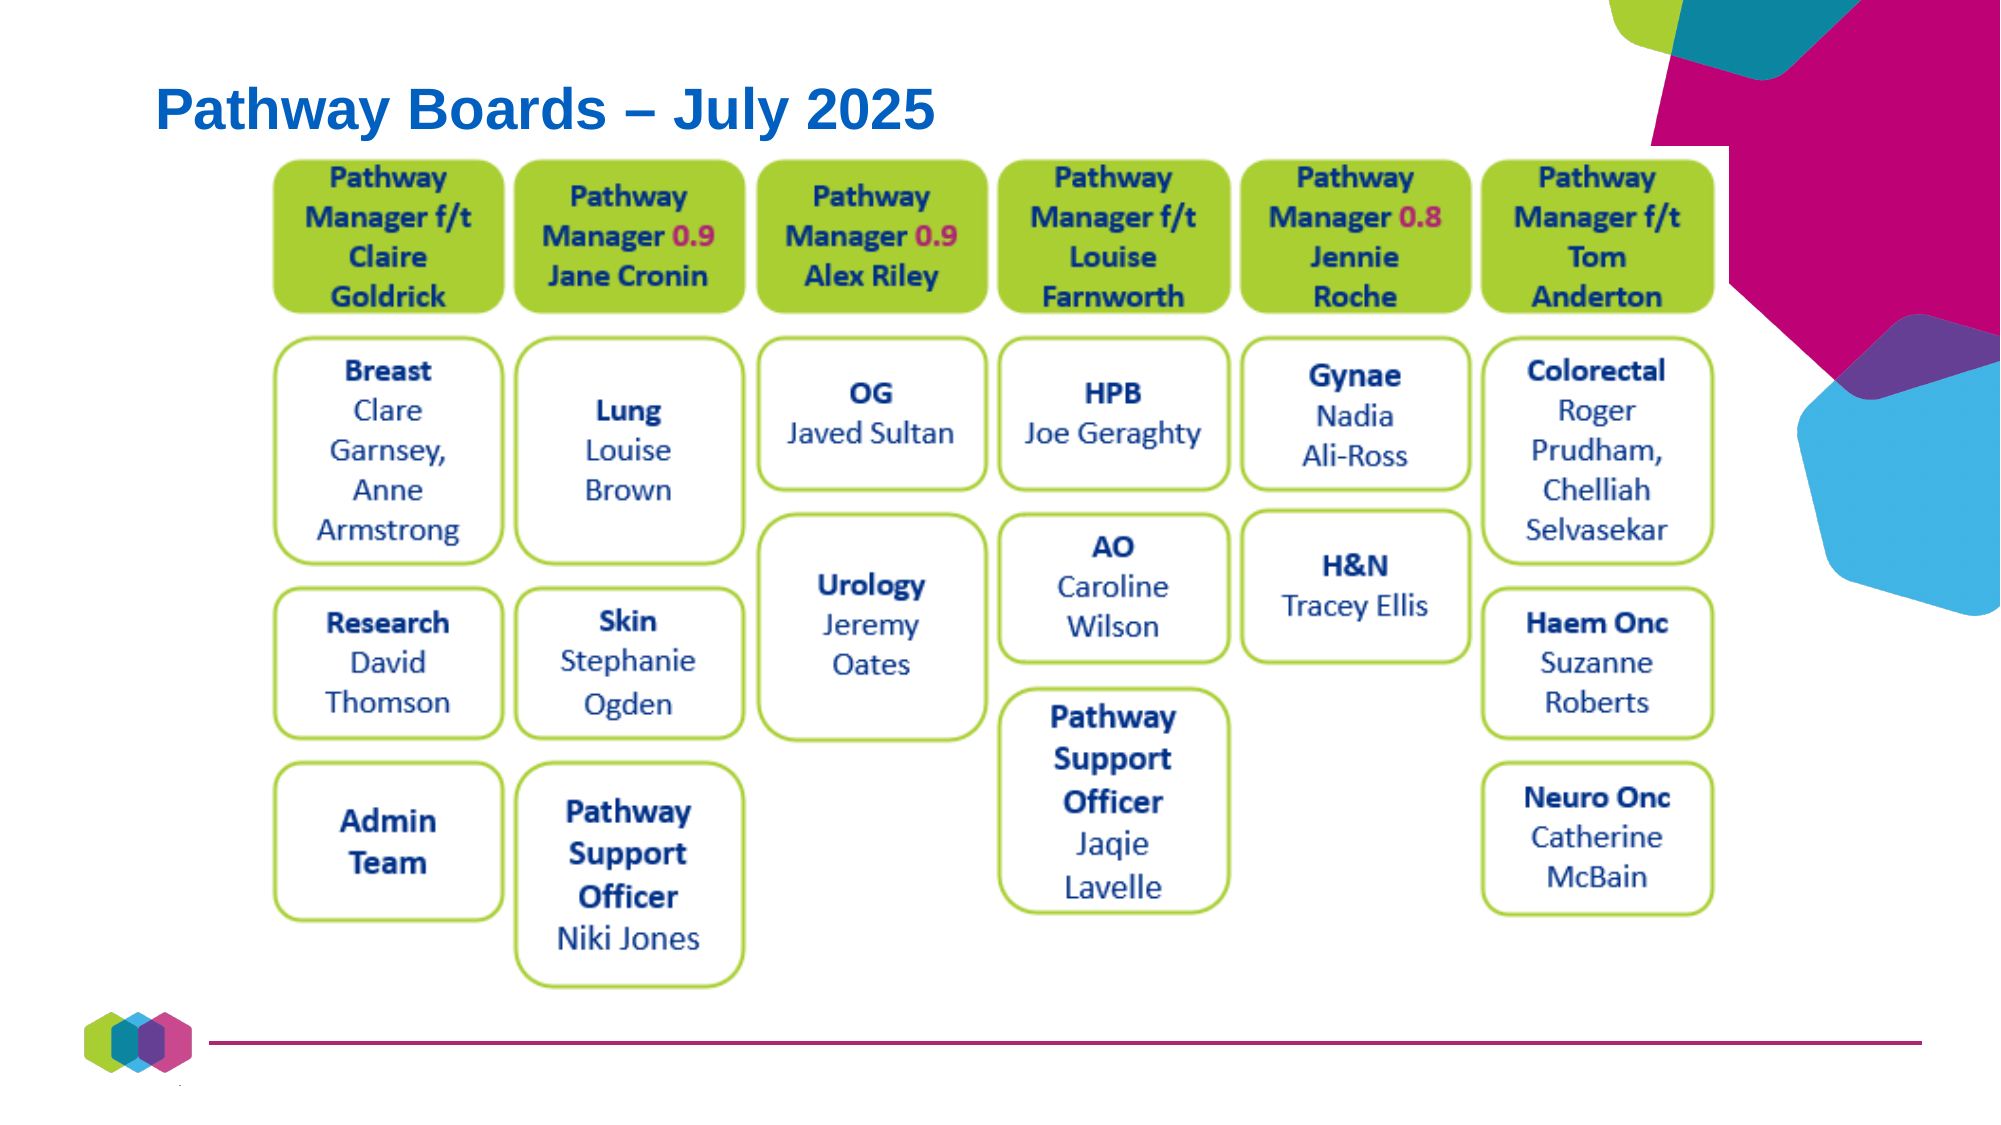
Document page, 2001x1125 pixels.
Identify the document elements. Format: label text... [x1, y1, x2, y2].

picture [267, 0, 2000, 1007]
list Pathway Boards – July 2025 [140, 63, 1486, 201]
picture [37, 1012, 240, 1086]
